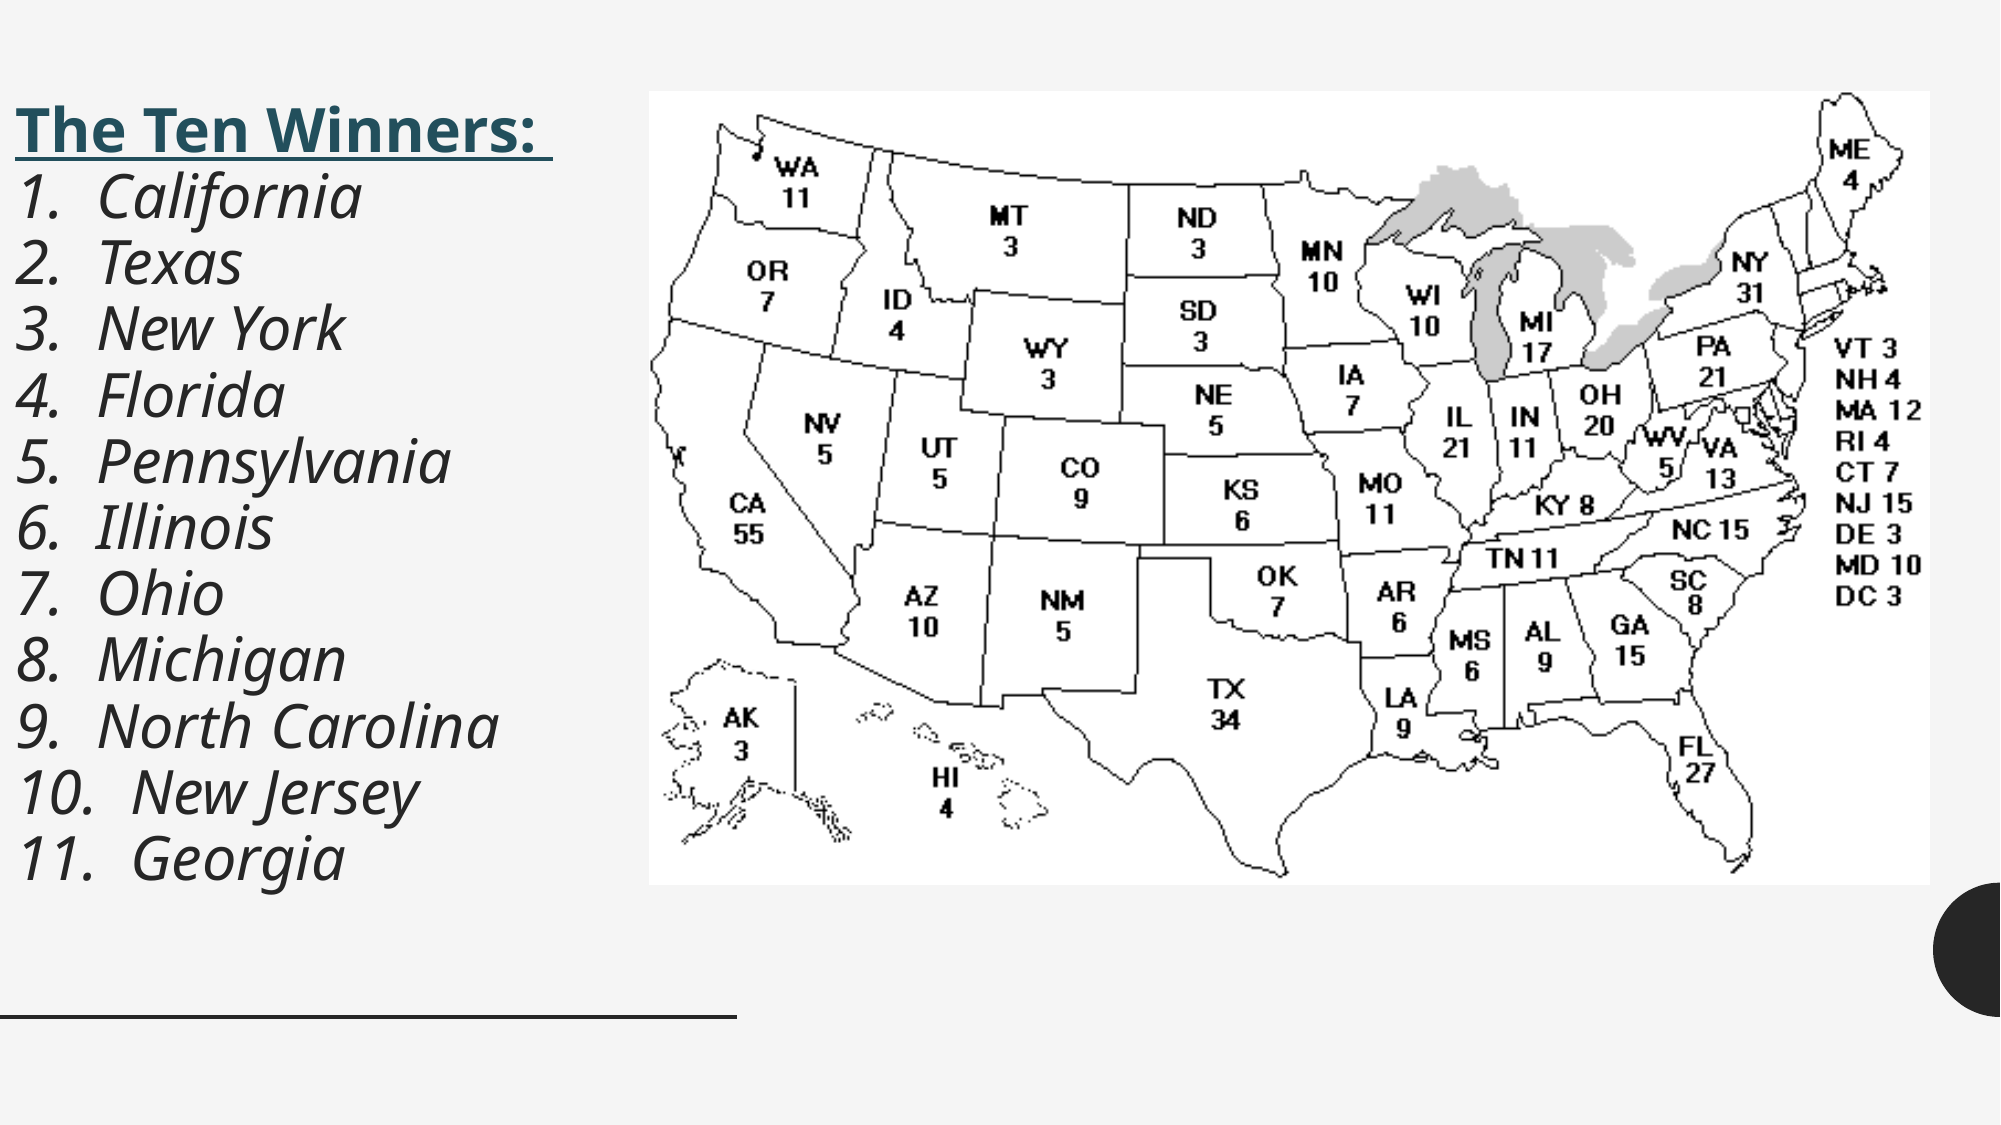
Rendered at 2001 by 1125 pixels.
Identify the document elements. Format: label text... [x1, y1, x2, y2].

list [649, 91, 1930, 885]
title The Ten Winners: 1. California 2. Texas 3. New York 4. Florida 5. Pennsylvania 6. Illinois 7. Ohio 8. Michigan 9. North Carolina 10. New Jersey 11. Georgia [0, 91, 626, 905]
